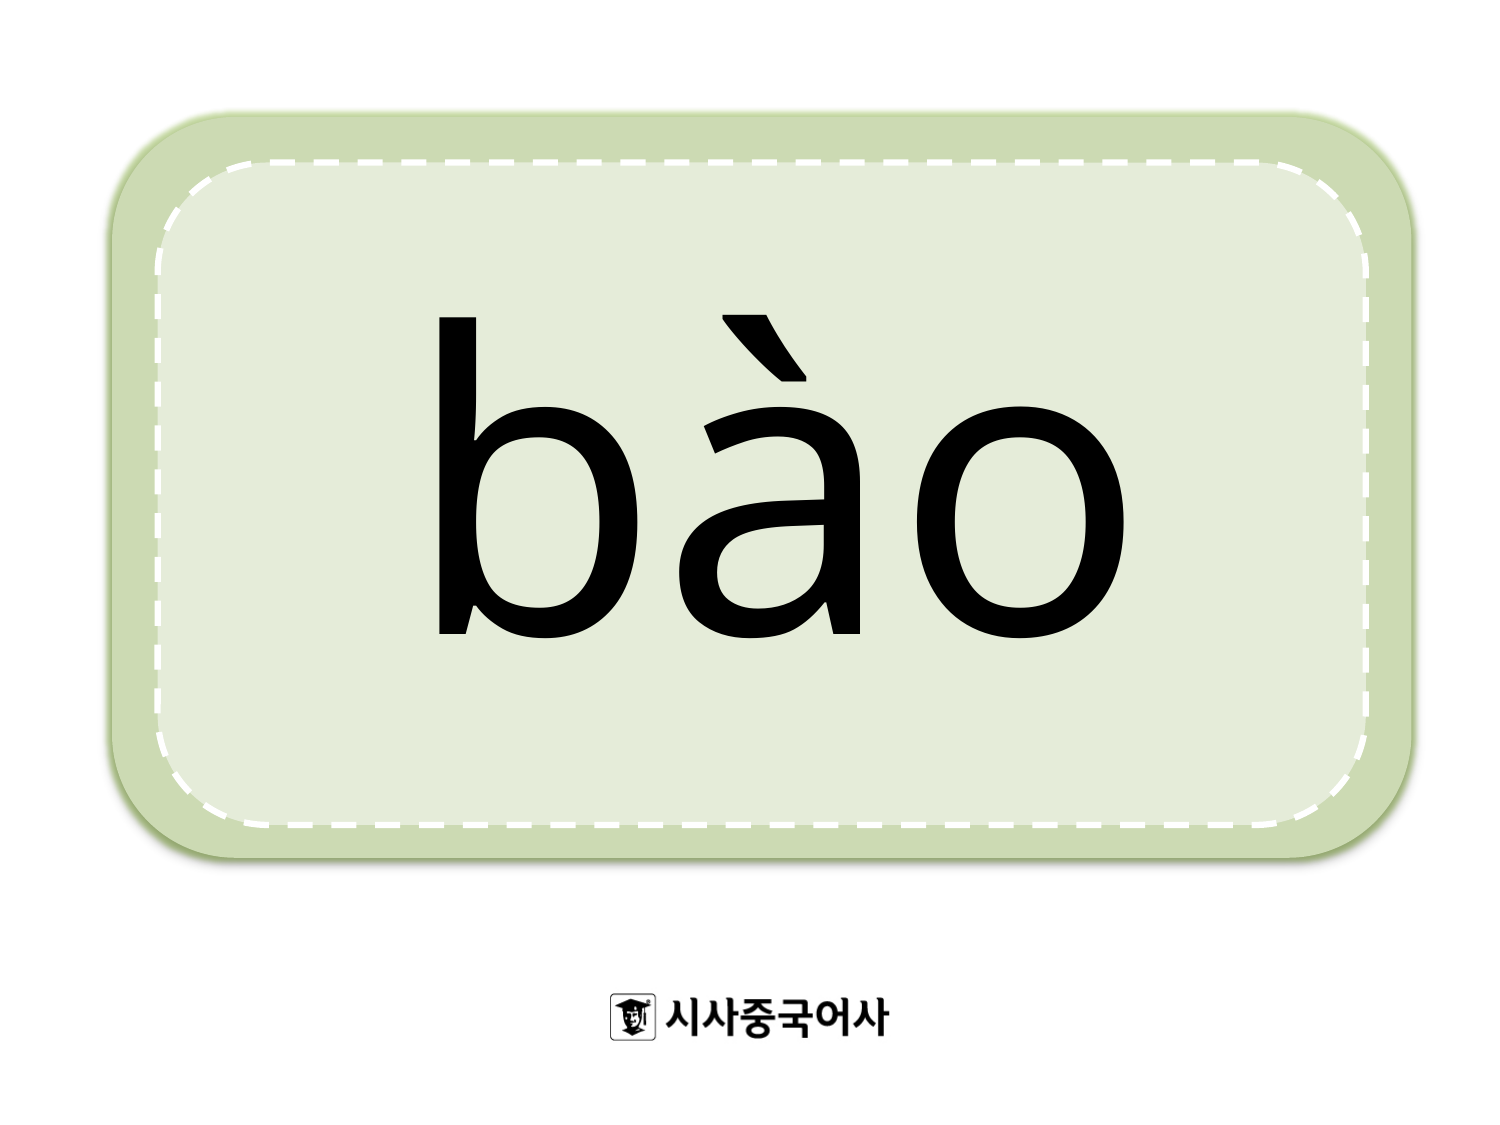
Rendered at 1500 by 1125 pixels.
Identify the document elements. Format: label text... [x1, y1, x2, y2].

picture [602, 987, 898, 1047]
text_box bào [171, 136, 1380, 799]
